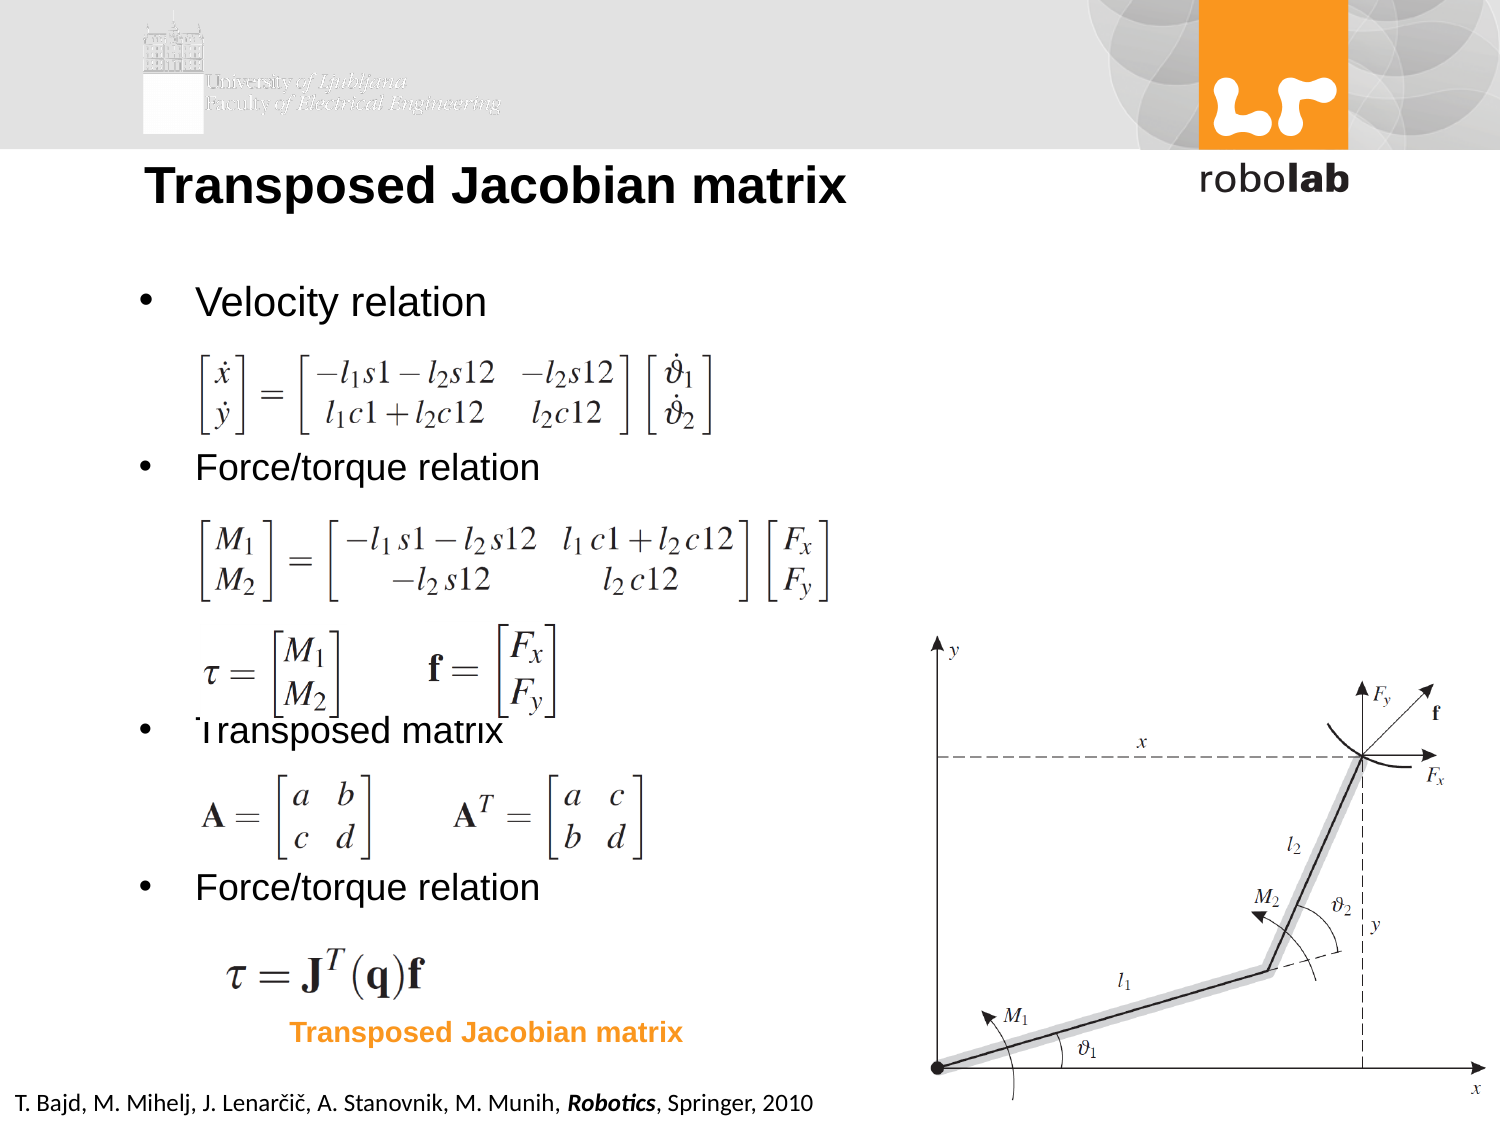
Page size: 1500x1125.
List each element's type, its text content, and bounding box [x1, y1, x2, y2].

picture [424, 621, 560, 722]
picture [890, 621, 1500, 1107]
picture [194, 768, 651, 864]
picture [200, 624, 347, 722]
text_box Transposed Jacobian matrix [274, 1006, 700, 1056]
picture [217, 940, 426, 1006]
title Transposed Jacobian matrix [129, 94, 1311, 272]
picture [194, 514, 831, 606]
picture [194, 349, 715, 438]
picture [143, 10, 501, 94]
picture [998, 0, 1500, 196]
list Velocity relation Force/torque relation Transposed matrix Force/torque relation [123, 267, 1306, 1019]
